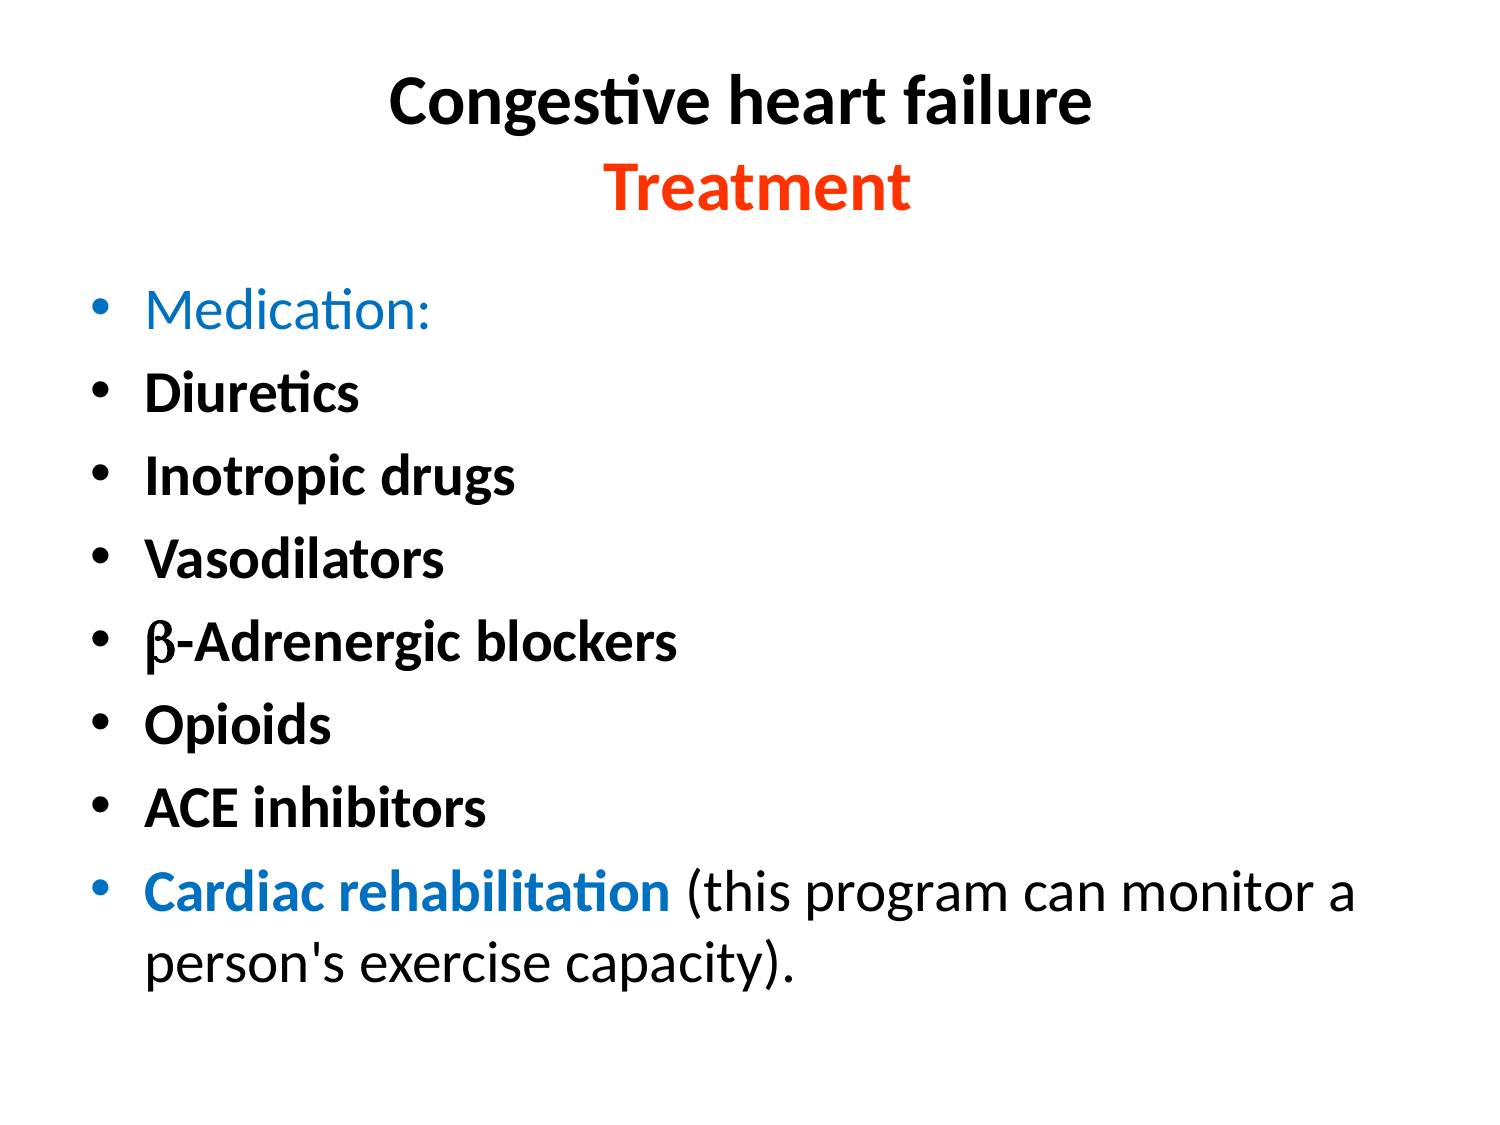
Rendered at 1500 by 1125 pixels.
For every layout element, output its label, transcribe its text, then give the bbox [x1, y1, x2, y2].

list Medication: Diuretics Inotropic drugs Vasodilators -Adrenergic blockers Opioids ACE inhibitors Cardiac rehabilitation (this program can monitor a person's exercise capacity). [75, 262, 1425, 1005]
title Congestive heart failure Treatment [75, 45, 1425, 233]
